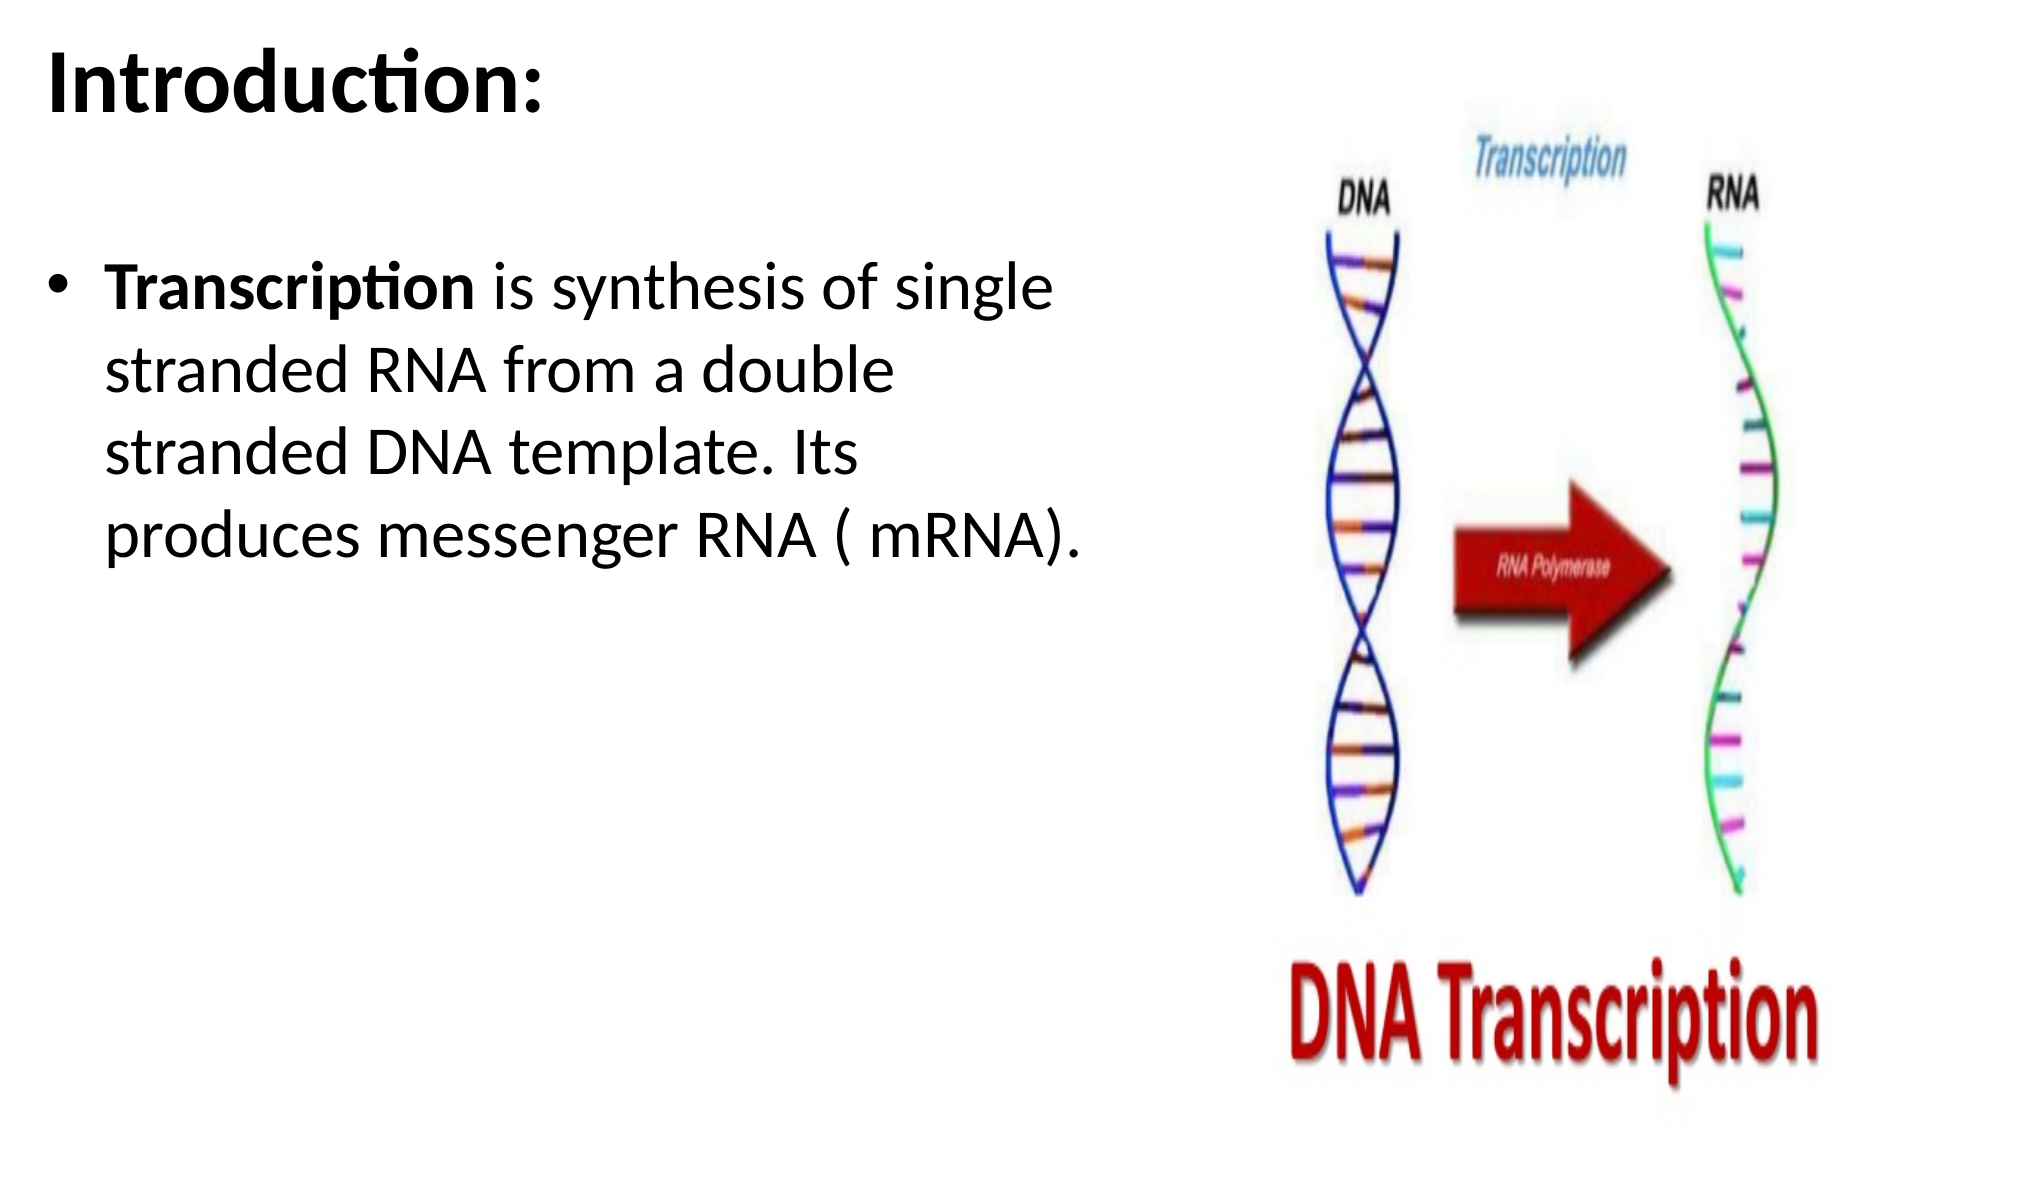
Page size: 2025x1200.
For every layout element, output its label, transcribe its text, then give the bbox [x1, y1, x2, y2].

list Introduction: Transcription is synthesis of single stranded RNA from a double stranded DNA template. Its produces messenger RNA ( mRNA). [30, 13, 1105, 1072]
picture [1150, 66, 2010, 1147]
